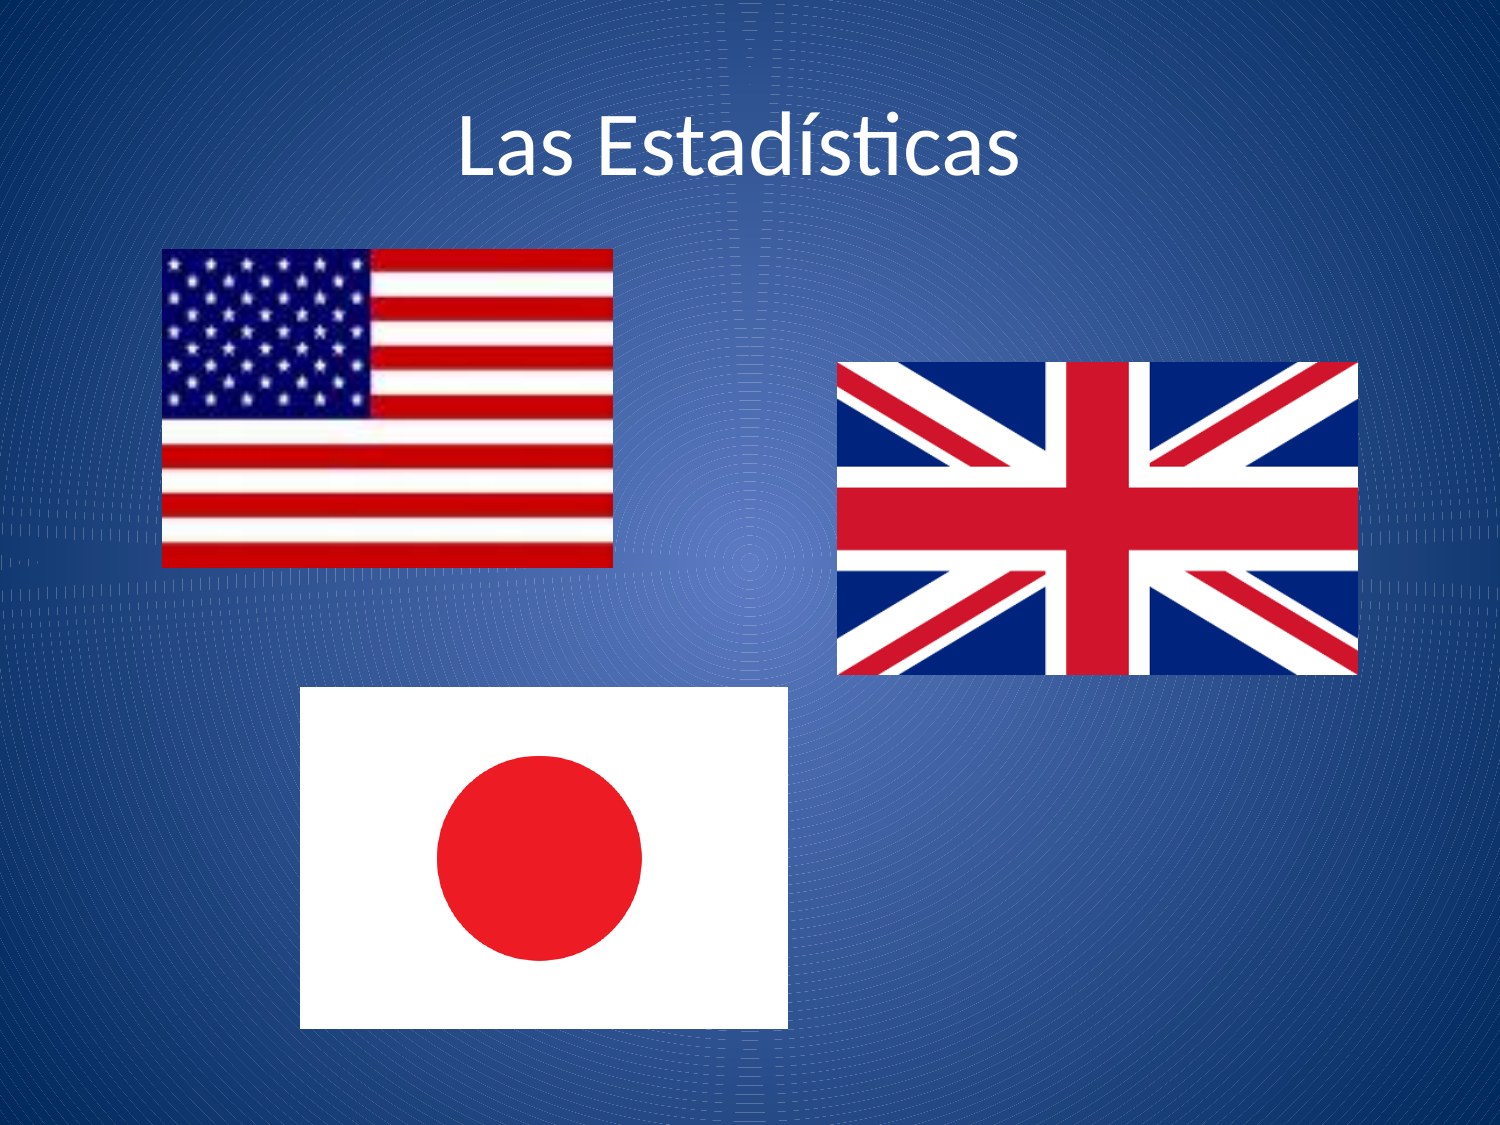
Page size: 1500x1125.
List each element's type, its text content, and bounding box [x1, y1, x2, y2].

picture [299, 687, 788, 1029]
picture [837, 362, 1359, 676]
title Las Estadísticas [75, 45, 1425, 233]
picture [162, 249, 613, 568]
